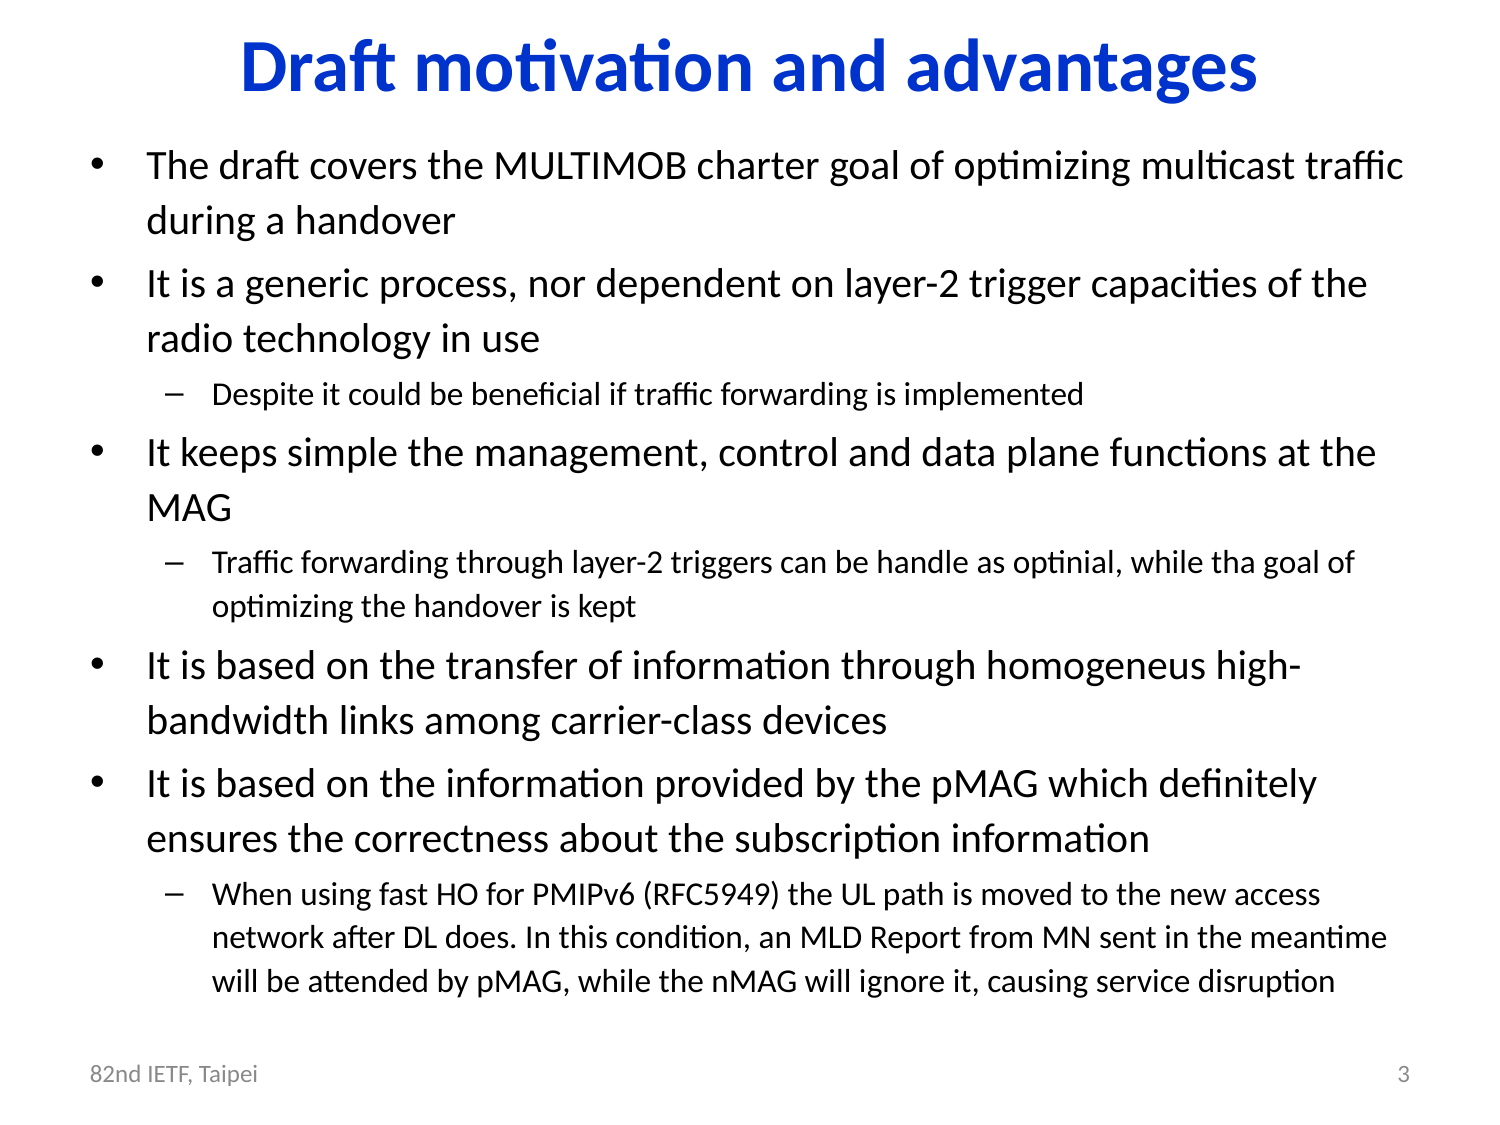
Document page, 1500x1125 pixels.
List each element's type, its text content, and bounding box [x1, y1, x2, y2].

text_box 3 [1074, 1042, 1425, 1103]
list The draft covers the MULTIMOB charter goal of optimizing multicast traffic during a handover It is a generic process, nor dependent on layer-2 trigger capacities of the radio technology in use Despite it could be beneficial if traffic forwarding is implemented It keeps simple the management, control and data plane functions at the MAG Traffic forwarding through layer-2 triggers can be handle as optinial, while tha goal of optimizing the handover is kept It is based on the transfer of information through homogeneus high-bandwidth links among carrier-class devices It is based on the information provided by the pMAG which definitely ensures the correctness about the subscription information When using fast HO for PMIPv6 (RFC5949) the UL path is moved to the new access network after DL does. In this condition, an MLD Report from MN sent in the meantime will be attended by pMAG, while the nMAG will ignore it, causing service disruption [74, 125, 1426, 1059]
text_box 82nd IETF, Taipei [75, 1059, 425, 1103]
title Draft motivation and advantages [74, 9, 1426, 114]
